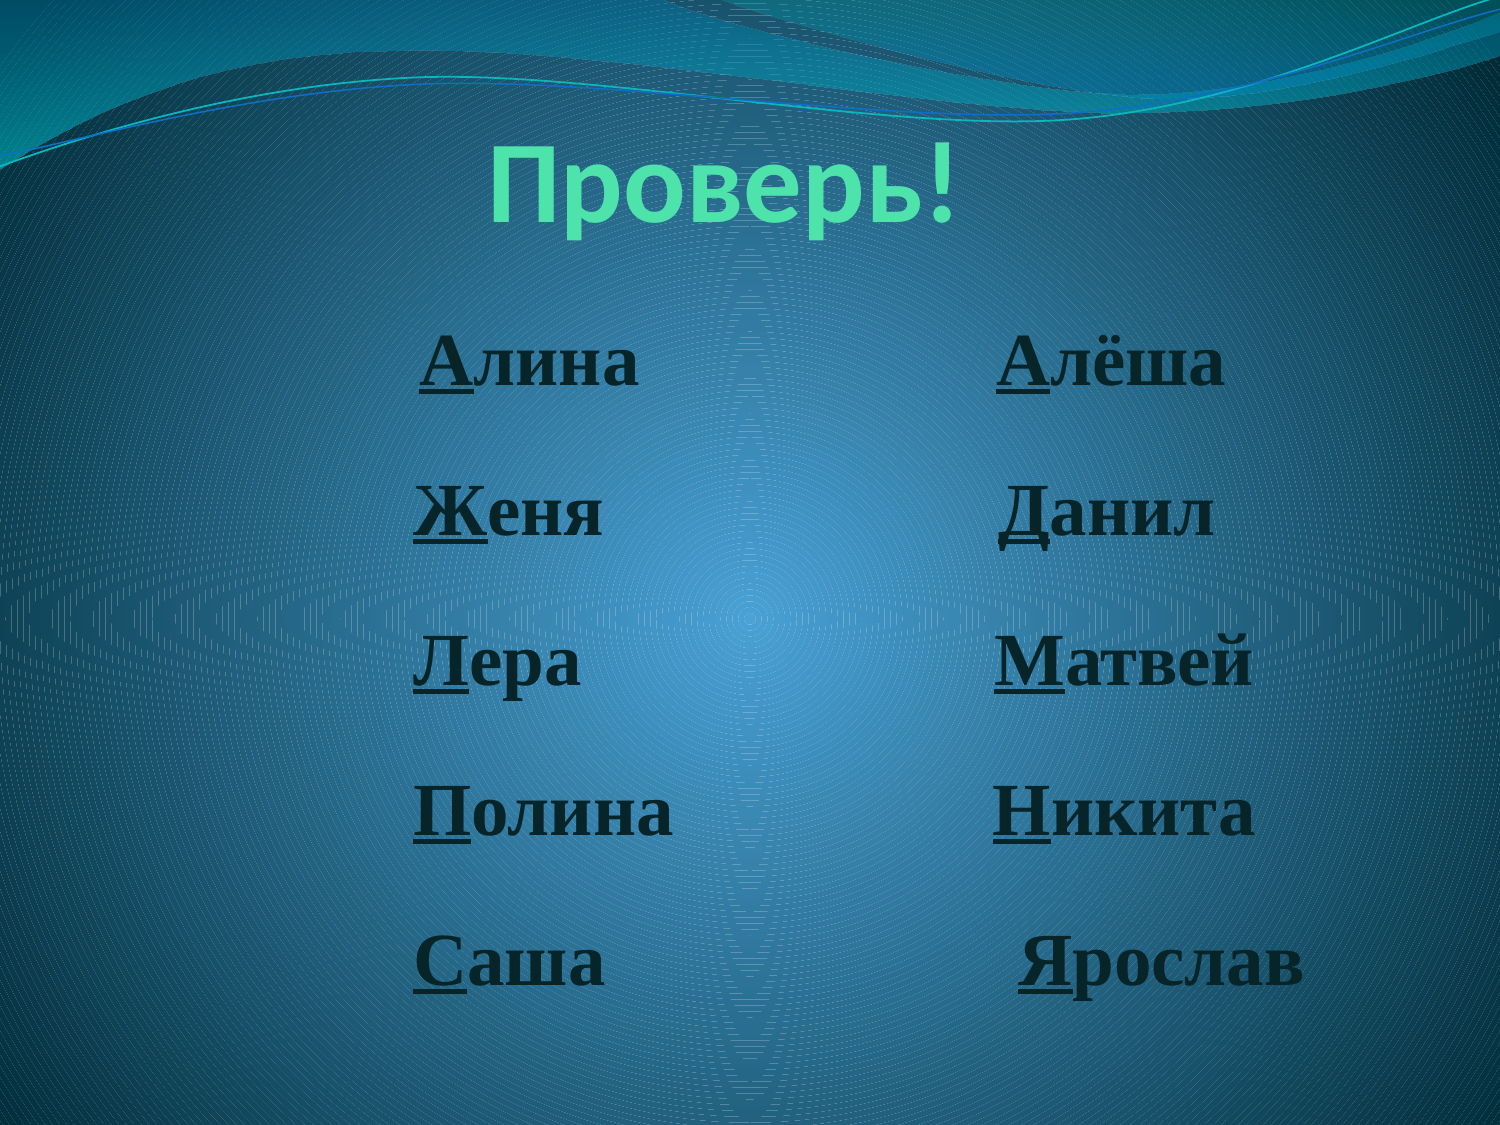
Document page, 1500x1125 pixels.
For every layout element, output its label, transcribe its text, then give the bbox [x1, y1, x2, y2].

title Проверь! [86, 128, 1362, 247]
list Алина Алёша Женя Данил Лера Матвей Полина Никита Саша Ярослав [86, 257, 1362, 961]
